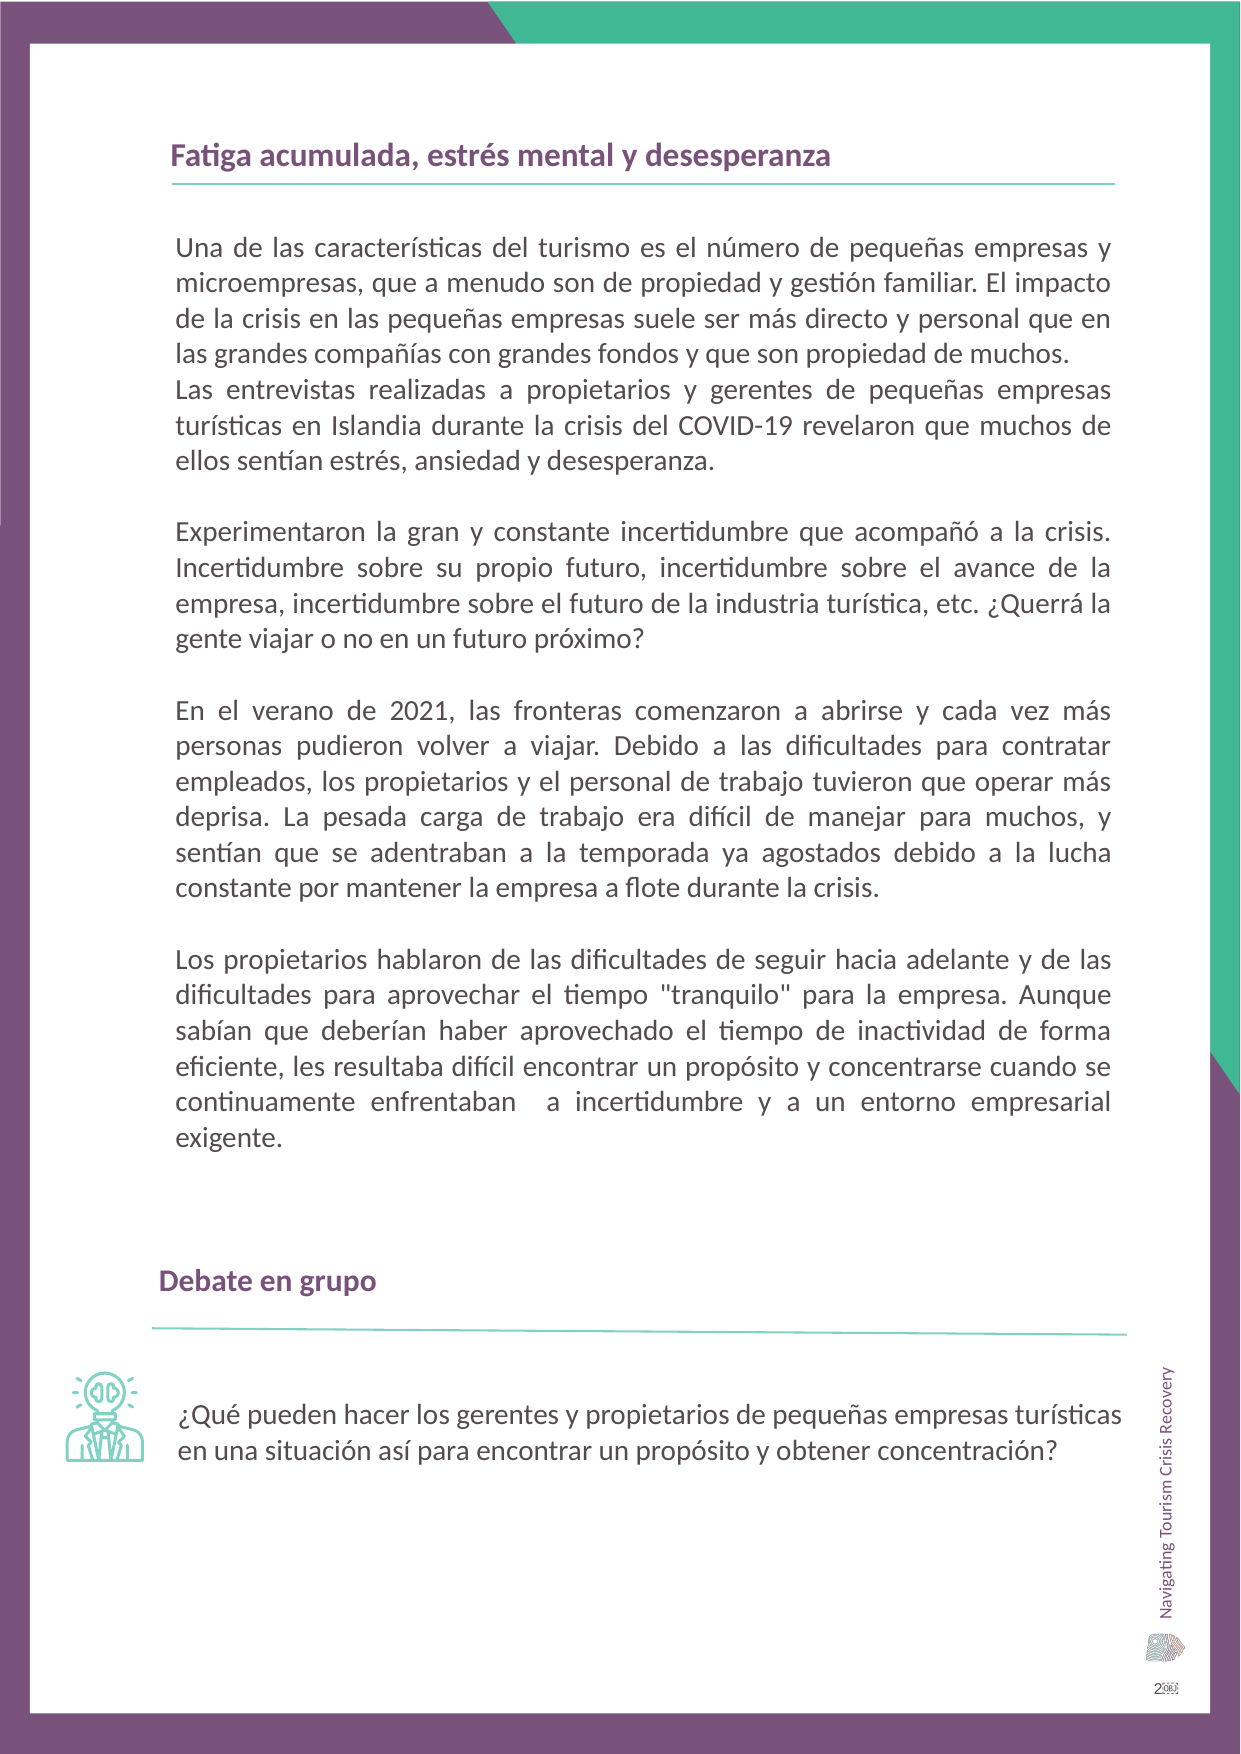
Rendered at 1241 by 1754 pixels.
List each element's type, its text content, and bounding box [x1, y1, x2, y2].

text_box Una de las características del turismo es el número de pequeñas empresas y microempresas, que a menudo son de propiedad y gestión familiar. El impacto de la crisis en las pequeñas empresas suele ser más directo y personal que en las grandes compañías con grandes fondos y que son propiedad de muchos. Las entrevistas realizadas a propietarios y gerentes de pequeñas empresas turísticas en Islandia durante la crisis del COVID-19 revelaron que muchos de ellos sentían estrés, ansiedad y desesperanza. Experimentaron la gran y constante incertidumbre que acompañó a la crisis. Incertidumbre sobre su propio futuro, incertidumbre sobre el avance de la empresa, incertidumbre sobre el futuro de la industria turística, etc. ¿Querrá la gente viajar o no en un futuro próximo? En el verano de 2021, las fronteras comenzaron a abrirse y cada vez más personas pudieron volver a viajar. Debido a las dificultades para contratar empleados, los propietarios y el personal de trabajo tuvieron que operar más deprisa. La pesada carga de trabajo era difícil de manejar para muchos, y sentían que se adentraban a la temporada ya agostados debido a la lucha constante por mantener la empresa a flote durante la crisis. Los propietarios hablaron de las dificultades de seguir hacia adelante y de las dificultades para aprovechar el tiempo "tranquilo" para la empresa. Aunque sabían que deberían haber aprovechado el tiempo de inactividad de forma eficiente, les resultaba difícil encontrar un propósito y concentrarse cuando se continuamente enfrentaban a incertidumbre y a un entorno empresarial exigente. [160, 219, 1127, 1203]
text_box Debate en grupo [143, 1248, 1127, 1310]
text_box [65, 1371, 145, 1463]
picture [1142, 1631, 1189, 1667]
text_box ¿Qué pueden hacer los gerentes y propietarios de pequeñas empresas turísticas en una situación así para encontrar un propósito y obtener concentración? [162, 1309, 1139, 1551]
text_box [151, 1328, 1128, 1335]
list Fatiga acumulada, estrés mental y desesperanza [155, 122, 1139, 185]
